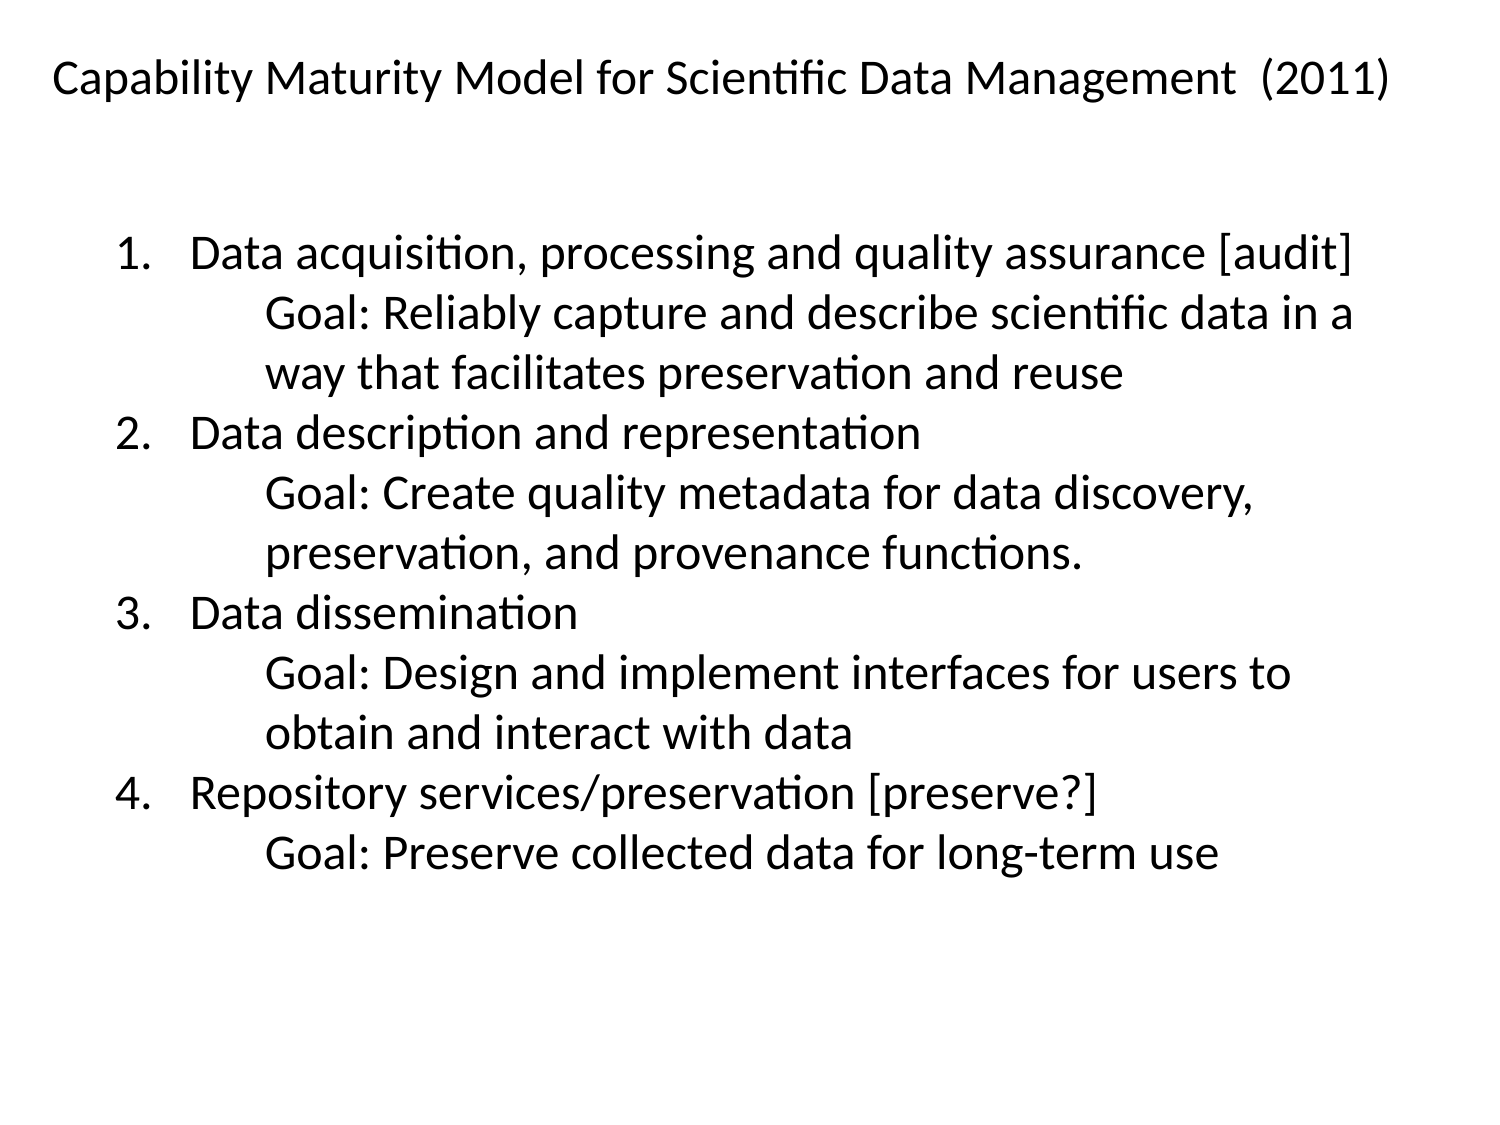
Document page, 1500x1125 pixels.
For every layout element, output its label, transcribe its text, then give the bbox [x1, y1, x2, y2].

text_box Data acquisition, processing and quality assurance [audit] Goal: Reliably capture and describe scientific data in a way that facilitates preservation and reuse Data description and representation Goal: Create quality metadata for data discovery, preservation, and provenance functions. Data dissemination Goal: Design and implement interfaces for users to obtain and interact with data Repository services/preservation [preserve?] Goal: Preserve collected data for long-term use [99, 212, 1413, 888]
text_box Capability Maturity Model for Scientific Data Management (2011) [37, 37, 1413, 113]
